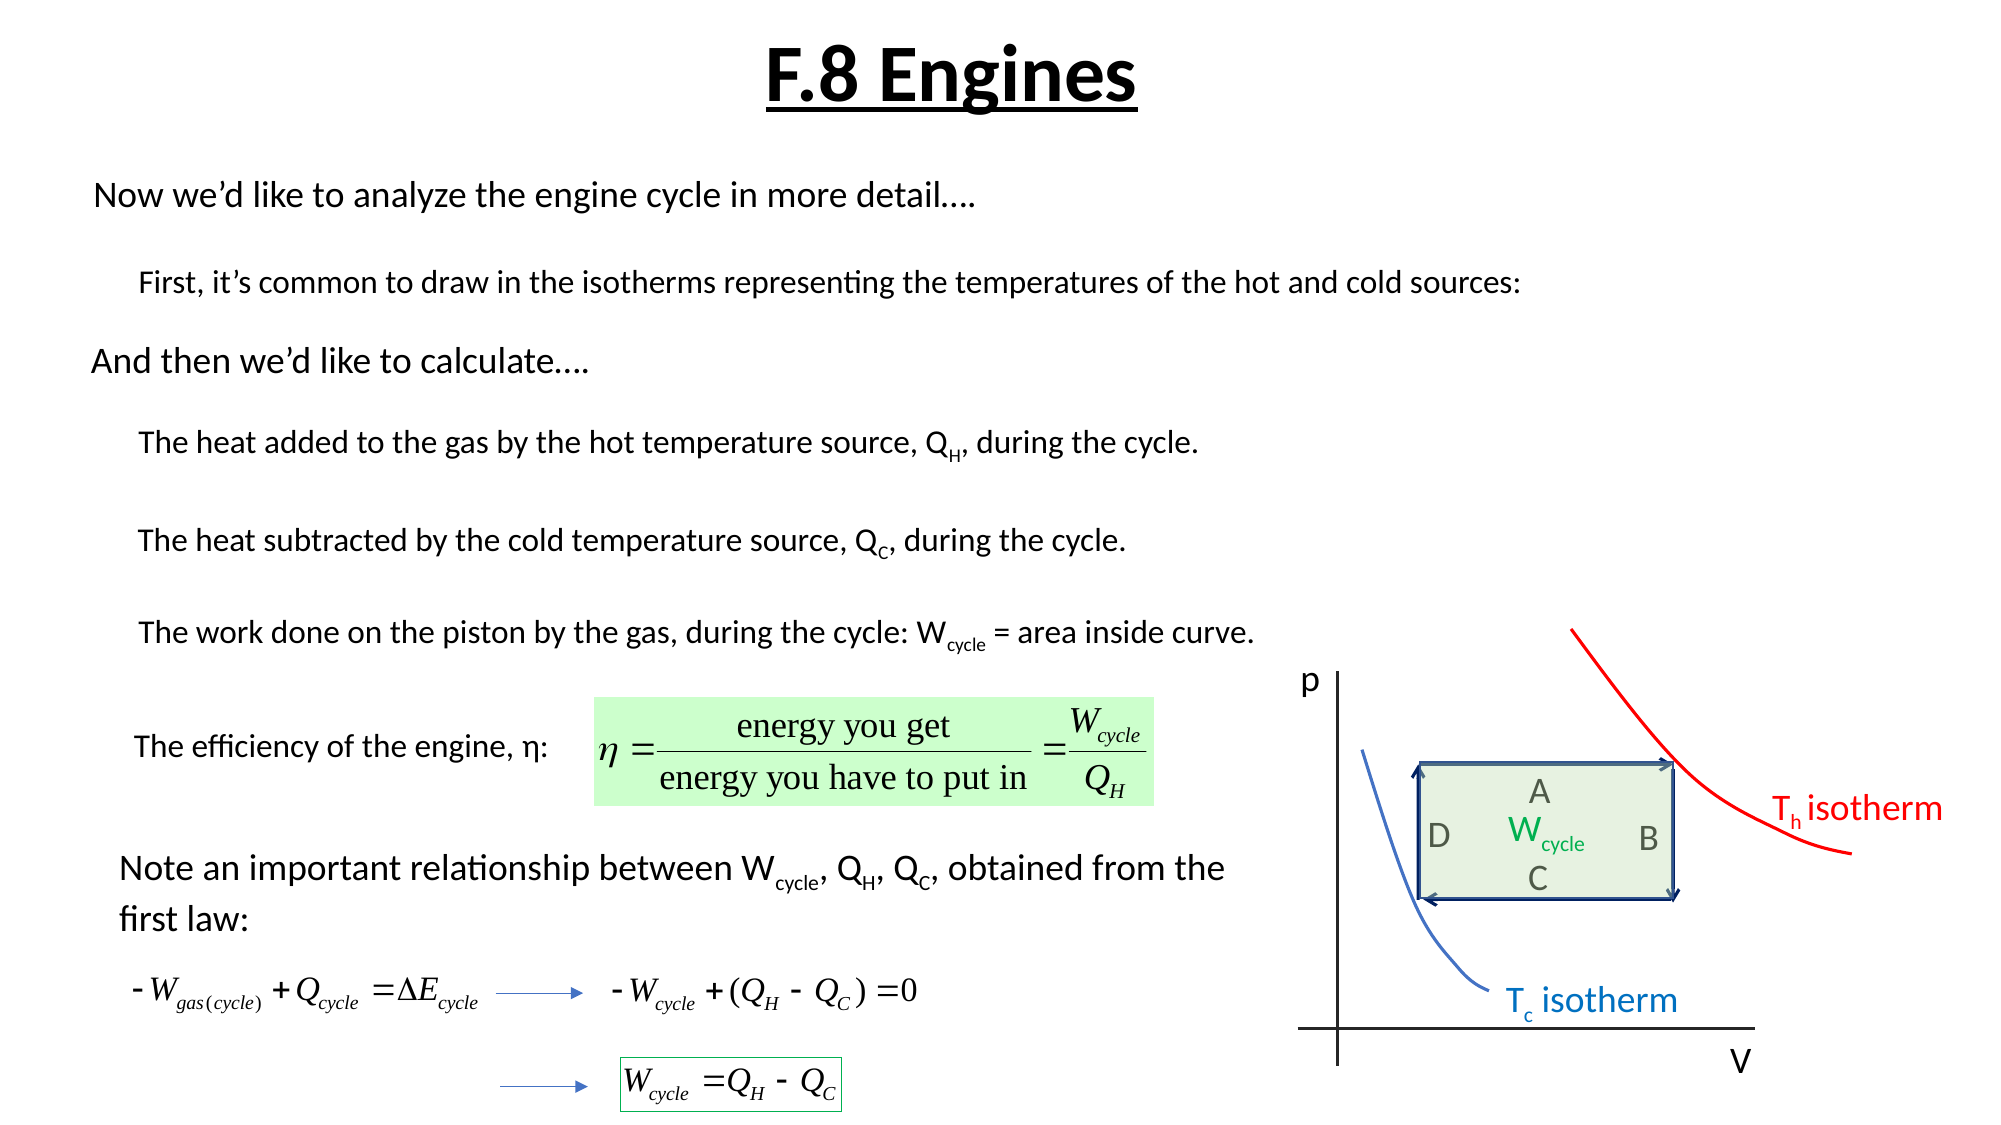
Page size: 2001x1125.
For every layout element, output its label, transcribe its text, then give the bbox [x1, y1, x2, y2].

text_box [606, 967, 923, 1022]
text_box D [1413, 803, 1417, 852]
text_box [1802, 842, 1852, 855]
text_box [620, 1057, 842, 1112]
text_box p [1285, 646, 1336, 707]
text_box Now we’d like to analyze the engine cycle in more detail…. [78, 162, 1010, 222]
text_box Th isotherm [1757, 775, 1959, 842]
text_box Tc isotherm [1491, 1029, 1694, 1034]
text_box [126, 966, 486, 1021]
text_box First, it’s common to draw in the isotherms representing the temperatures of the hot and cold sources: [123, 252, 1539, 308]
text_box [1361, 749, 1490, 992]
text_box Tc isotherm [1491, 968, 1694, 1028]
text_box F.8 Engines [751, 23, 1249, 127]
text_box And then we’d like to calculate…. [76, 328, 606, 389]
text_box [594, 696, 1155, 807]
text_box The heat added to the gas by the hot temperature source, QH, during the cycle. [123, 413, 1215, 474]
text_box [1570, 628, 1757, 821]
text_box V [1715, 1028, 1767, 1089]
text_box Note an important relationship between Wcycle, QH, QC, obtained from the first law: [104, 835, 1250, 947]
text_box The work done on the piston by the gas, during the cycle: Wcycle = area inside curve. [123, 602, 1271, 664]
text_box The efficiency of the engine, η: [119, 716, 564, 772]
text_box Wcycle [1419, 761, 1674, 899]
text_box The heat subtracted by the cold temperature source, QC, during the cycle. [122, 510, 1143, 571]
text_box C [1513, 900, 1564, 906]
